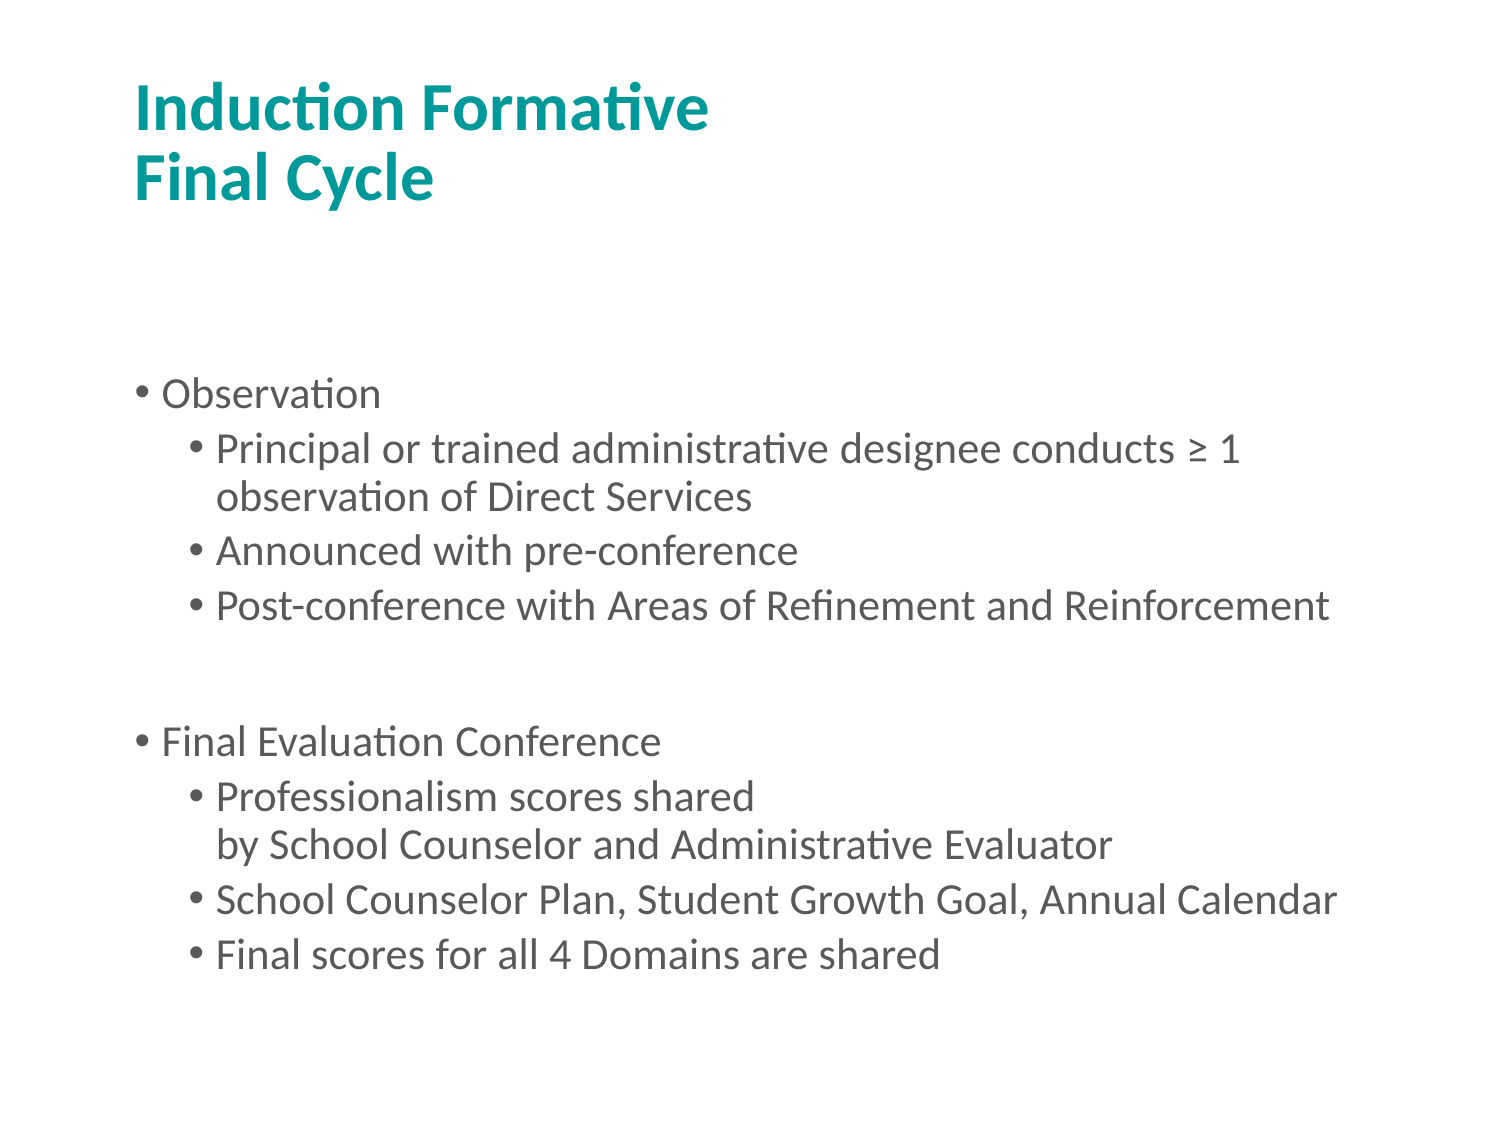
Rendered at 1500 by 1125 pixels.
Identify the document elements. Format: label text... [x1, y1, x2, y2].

title Induction Formative Final Cycle [134, 32, 1366, 215]
list Observation Principal or trained administrative designee conducts ≥ 1 observation of Direct Services Announced with pre-conference Post-conference with Areas of Refinement and Reinforcement Final Evaluation Conference Professionalism scores shared by School Counselor and Administrative Evaluator School Counselor Plan, Student Growth Goal, Annual Calendar Final scores for all 4 Domains are shared [134, 253, 1366, 1056]
